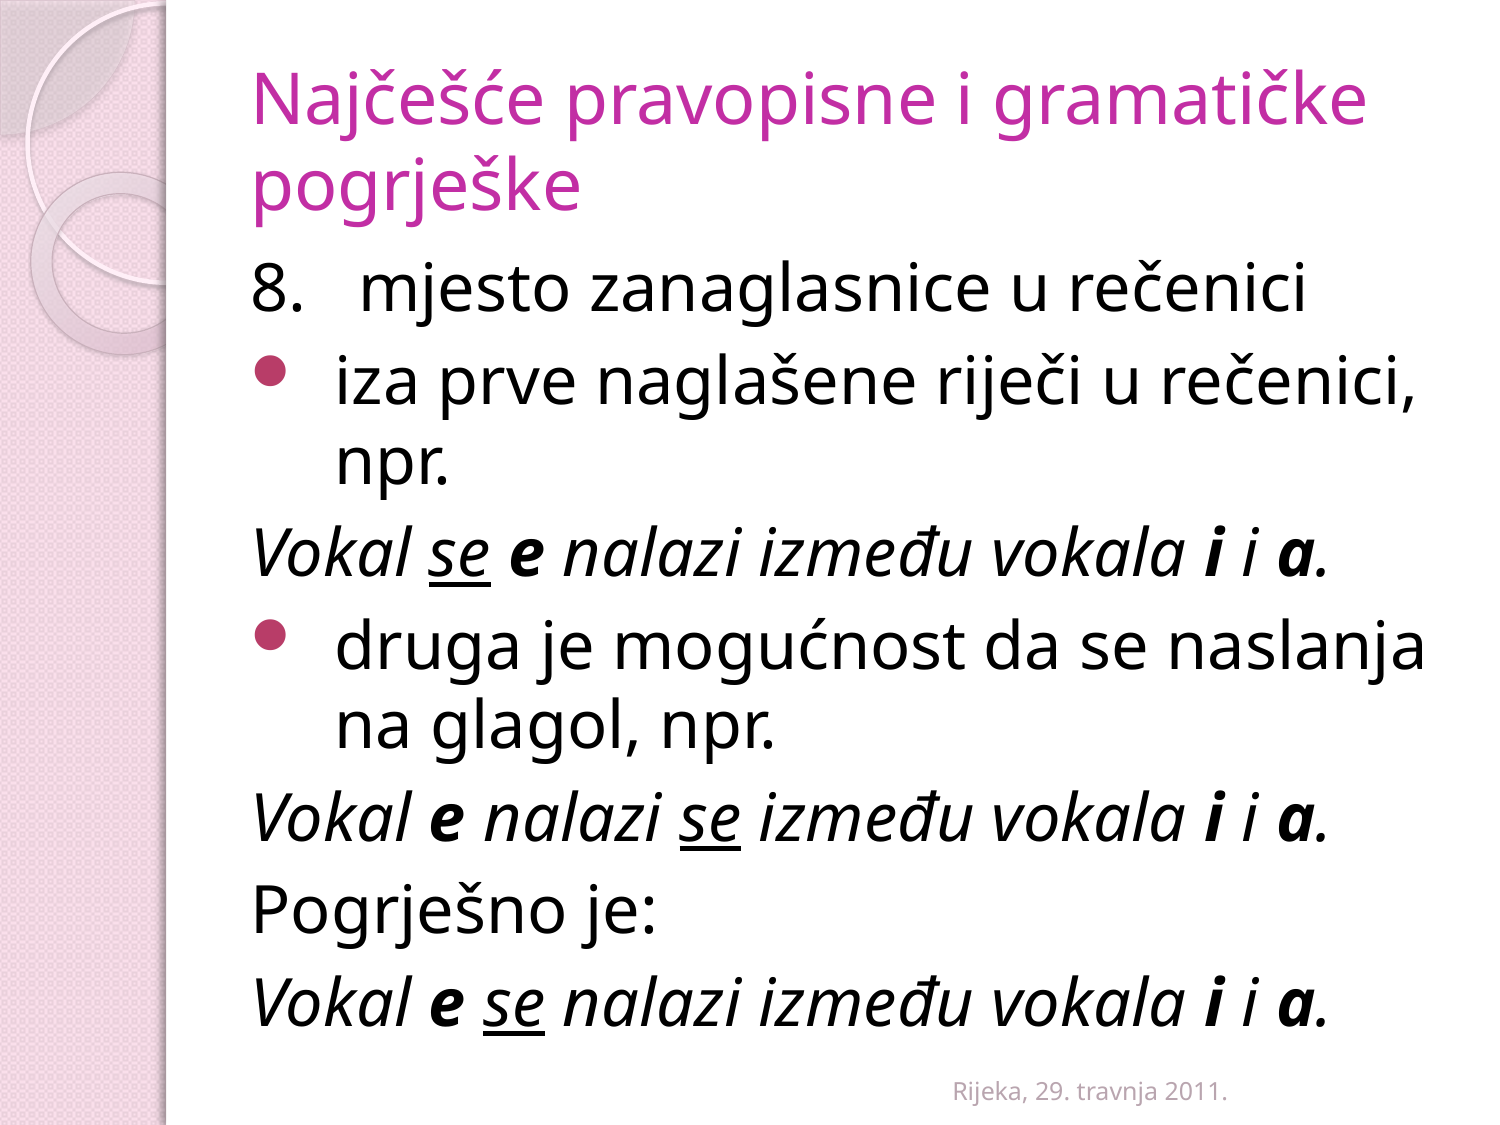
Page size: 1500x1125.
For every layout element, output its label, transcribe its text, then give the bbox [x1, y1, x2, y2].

list 8. mjesto zanaglasnice u rečenici iza prve naglašene riječi u rečenici, npr. Vokal se e nalazi između vokala i i a. druga je mogućnost da se naslanja na glagol, npr. Vokal e nalazi se između vokala i i a. Pogrješno je: Vokal e se nalazi između vokala i i a. [235, 237, 1466, 1026]
title Najčešće pravopisne i gramatičke pogrješke [235, 45, 1466, 233]
footer Rijeka, 29. travnja 2011. [937, 1034, 1413, 1113]
